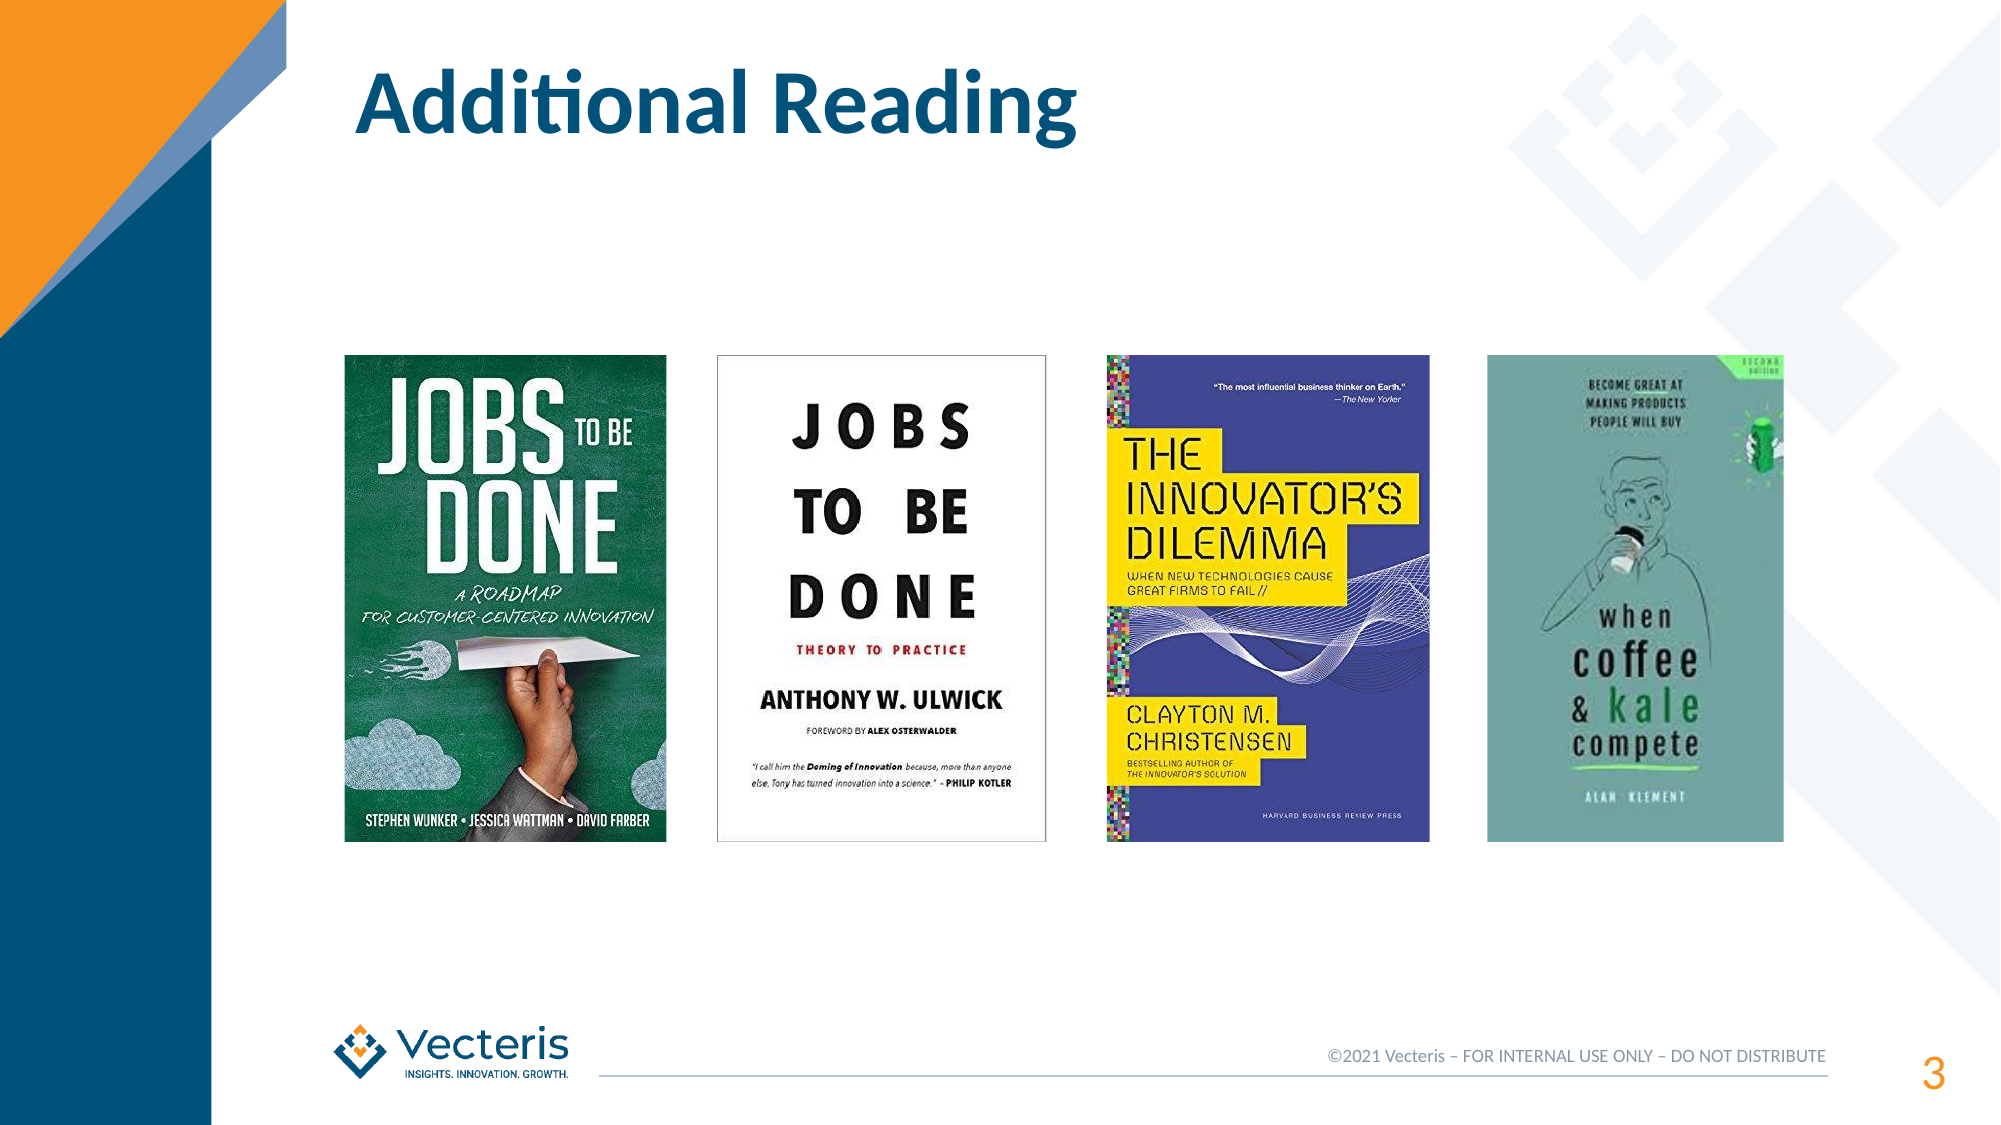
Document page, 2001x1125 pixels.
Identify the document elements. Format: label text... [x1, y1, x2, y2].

text_box [1106, 355, 1430, 842]
text_box [1487, 355, 1784, 842]
picture [333, 1053, 358, 1079]
text_box [344, 355, 667, 842]
title Additional Reading [353, 52, 1791, 154]
text_box [717, 355, 1047, 842]
text_box ©2021 Vecteris – FOR INTERNAL USE ONLY – DO NOT DISTRIBUTE [1187, 1043, 1827, 1067]
slide_number ‹#› [1826, 1035, 1947, 1093]
picture [333, 1024, 568, 1079]
picture [555, 1039, 568, 1047]
